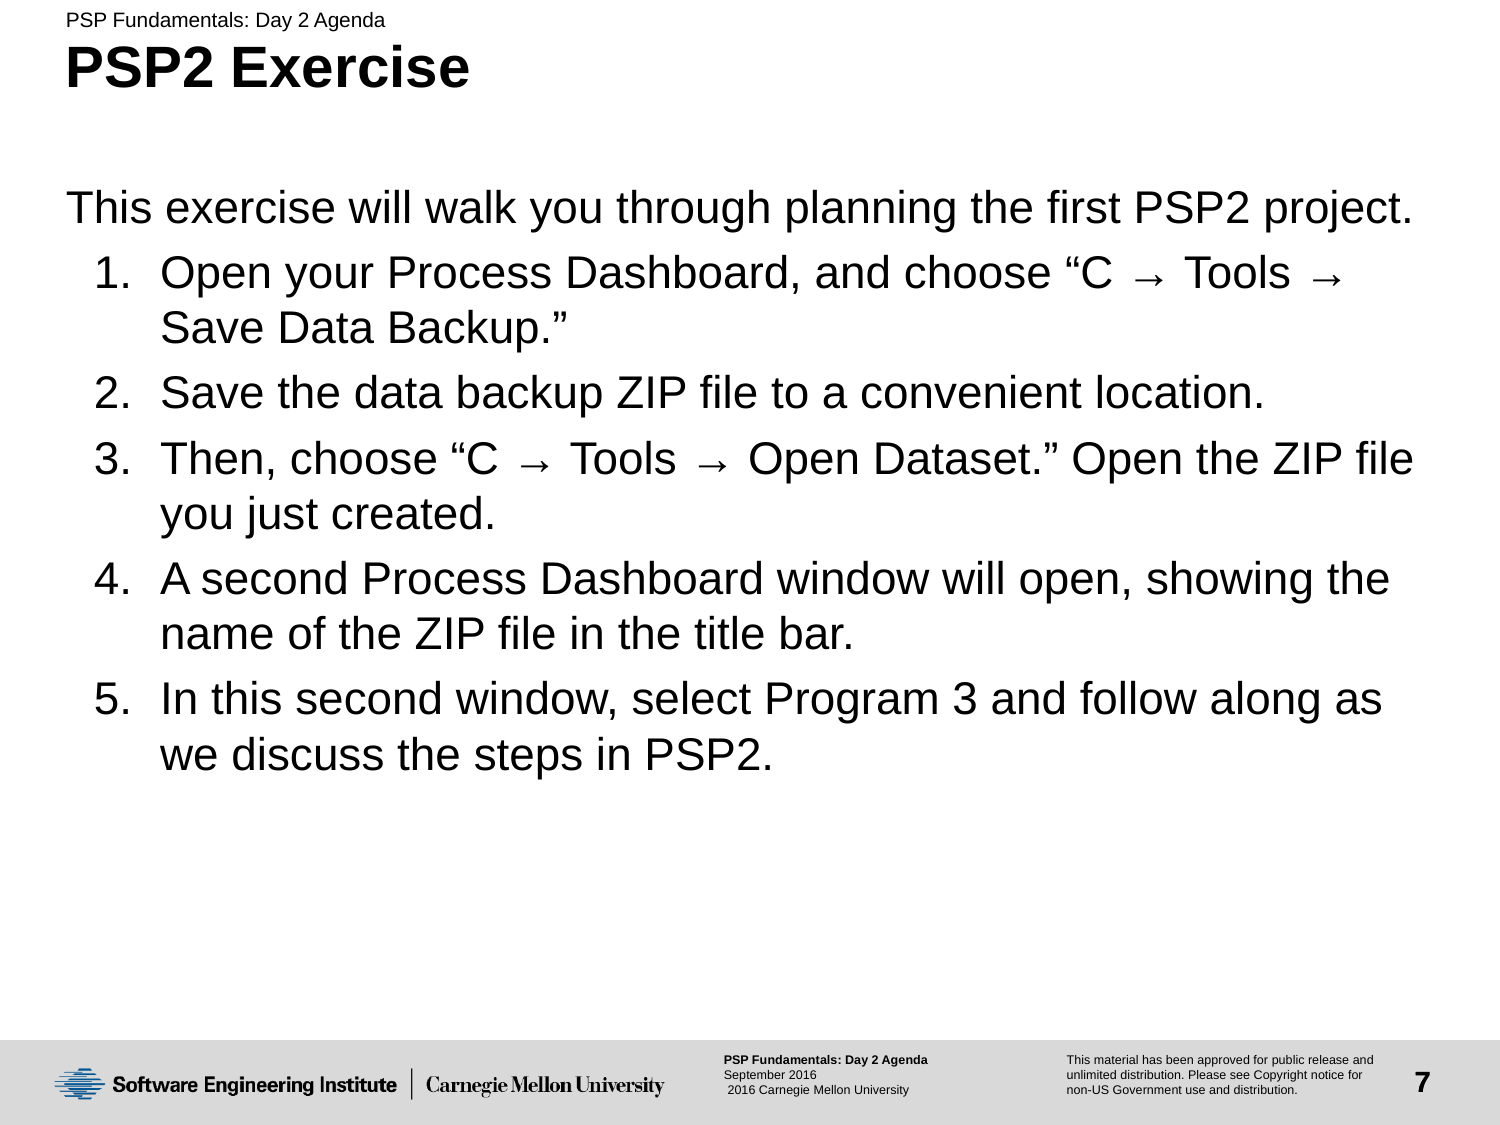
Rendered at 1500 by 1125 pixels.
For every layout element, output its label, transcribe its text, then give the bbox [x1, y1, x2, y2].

picture [46, 1061, 673, 1104]
list This exercise will walk you through planning the first PSP2 project. Open your Process Dashboard, and choose “C → Tools → Save Data Backup.” Save the data backup ZIP file to a convenient location. Then, choose “C → Tools → Open Dataset.” Open the ZIP file you just created. A second Process Dashboard window will open, showing the name of the ZIP file in the title bar. In this second window, select Program 3 and follow along as we discuss the steps in PSP2. [65, 177, 1431, 1000]
title PSP2 Exercise [65, 37, 1430, 148]
